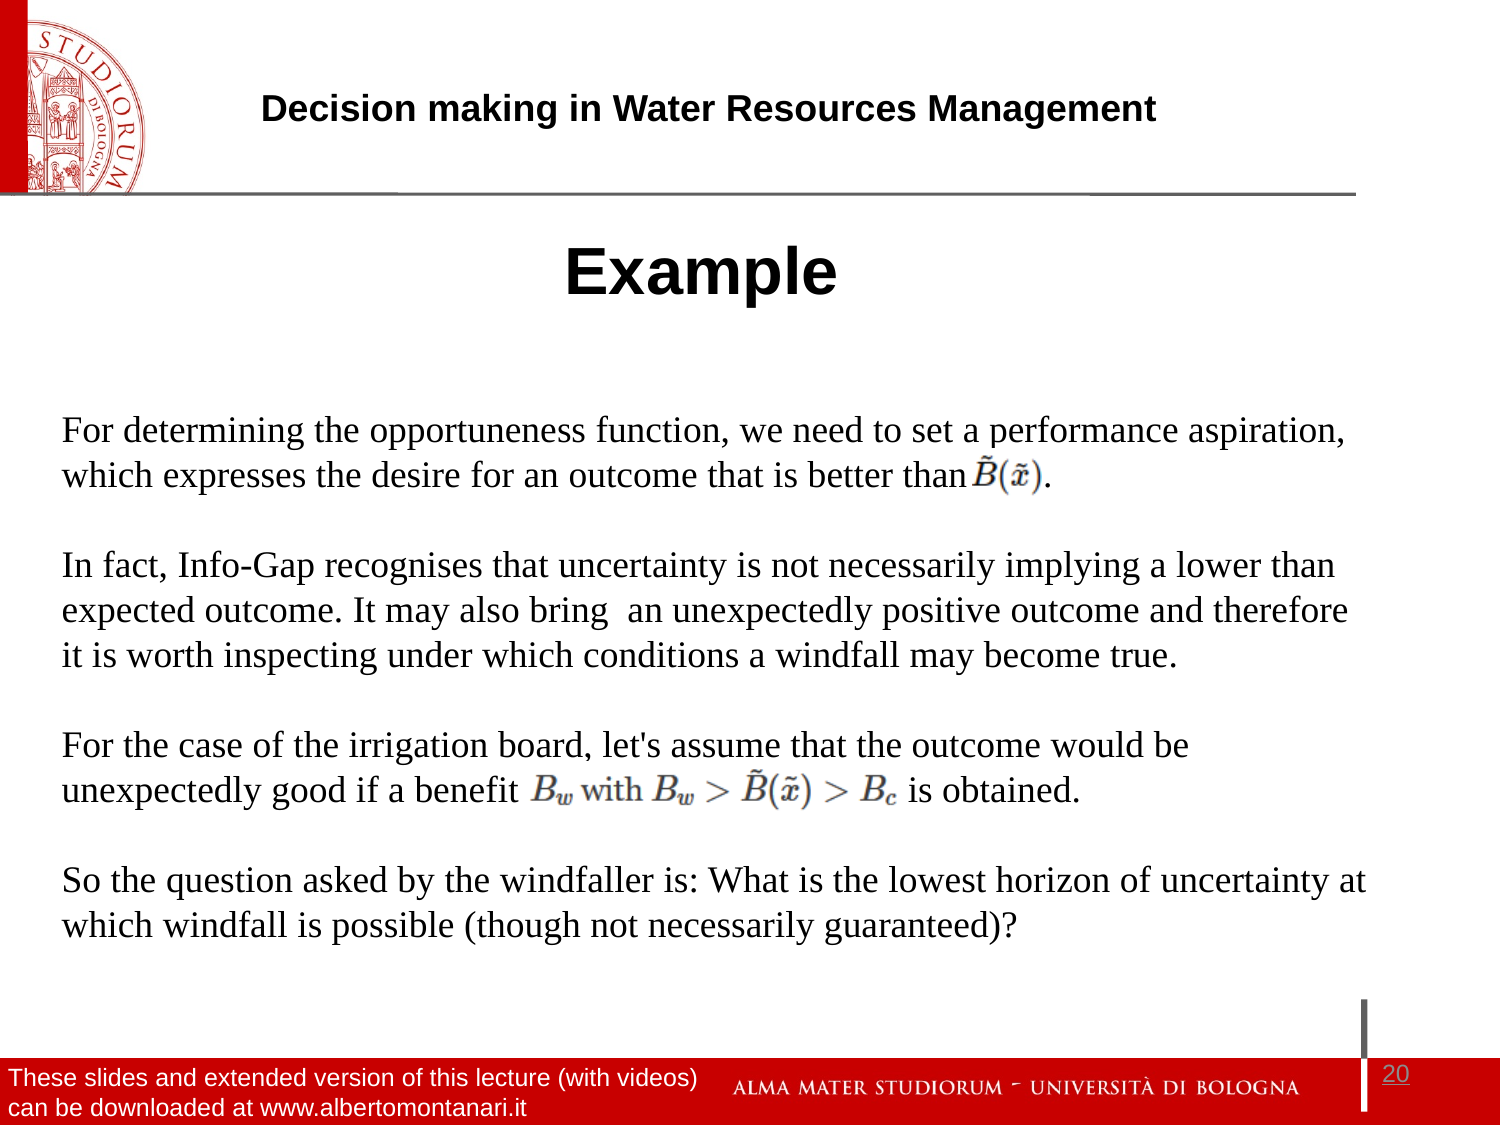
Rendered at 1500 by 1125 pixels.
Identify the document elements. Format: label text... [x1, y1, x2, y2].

picture [972, 448, 1042, 498]
picture [28, 16, 151, 192]
text_box For determining the opportuneness function, we need to set a performance aspiration, which expresses the desire for an outcome that is better than .. In fact, Info-Gap recognises that uncertainty is not necessarily implying a lower than expected outcome. It may also bring an unexpectedly positive outcome and therefore it is worth inspecting under which conditions a windfall may become true. For the case of the irrigation board, let's assume that the outcome would be unexpectedly good if a benefit is obtained. So the question asked by the windfaller is: What is the lowest horizon of uncertainty at which windfall is possible (though not necessarily guaranteed)? [46, 397, 1395, 953]
picture [0, 1058, 1500, 1125]
slide_number 20 [1074, 1042, 1425, 1103]
text_box Example [105, 220, 1298, 316]
picture [525, 761, 904, 818]
